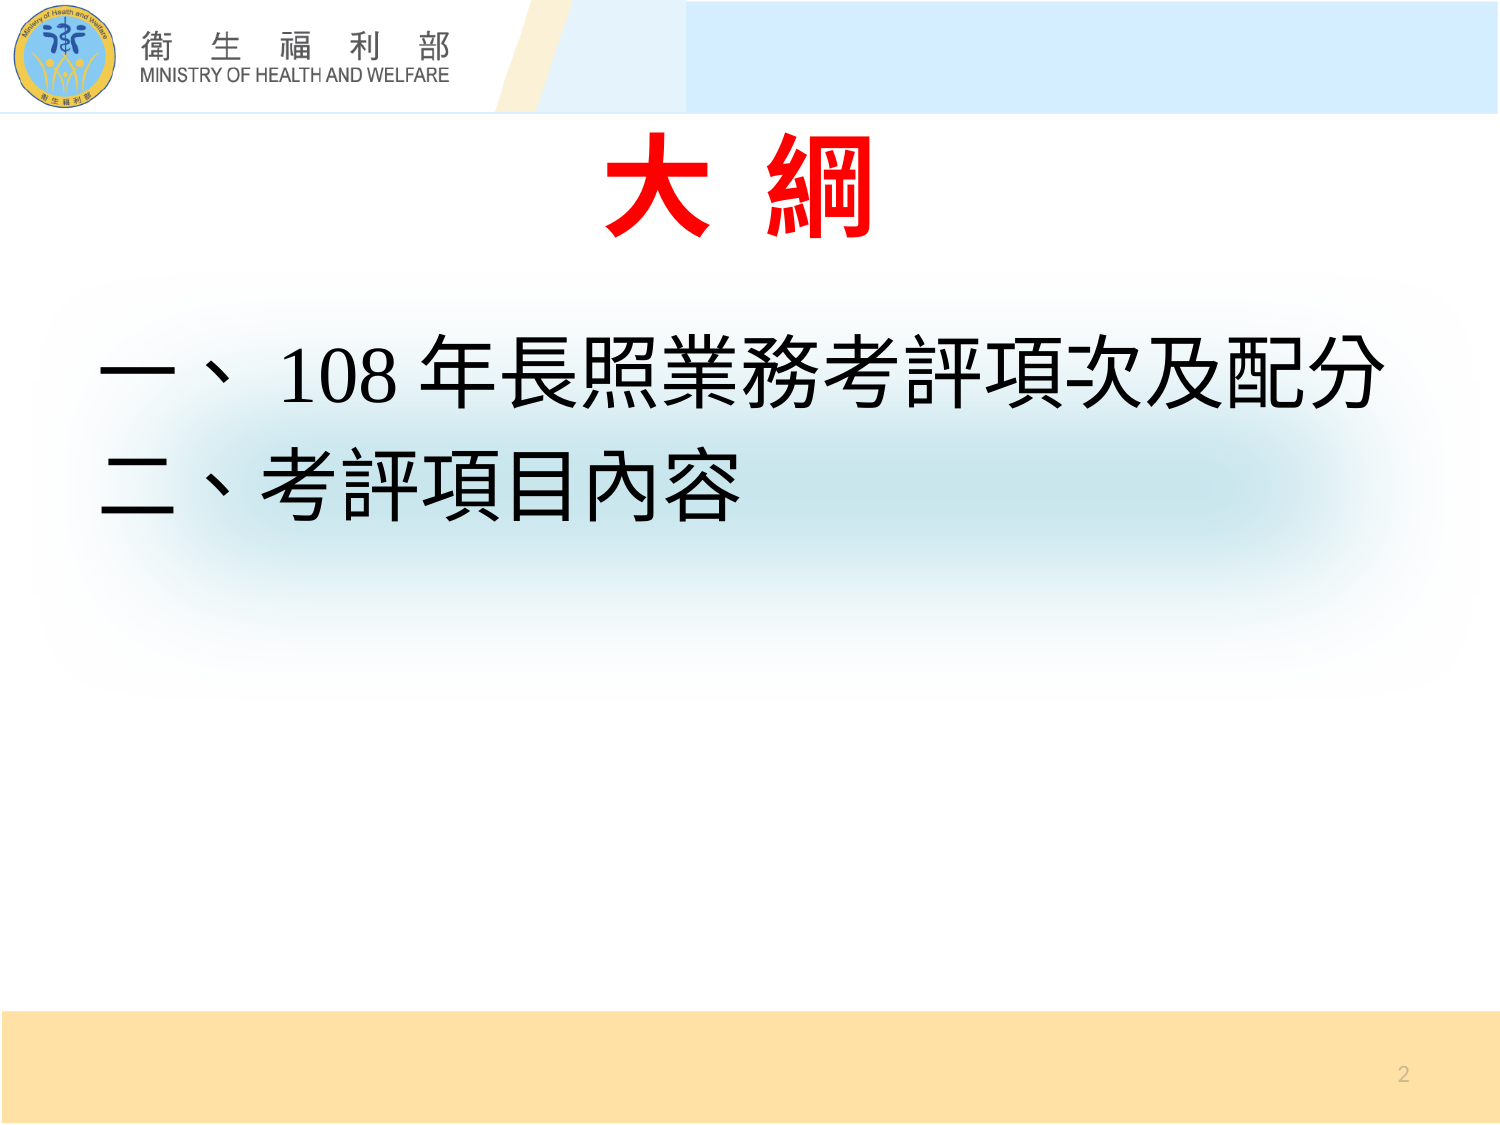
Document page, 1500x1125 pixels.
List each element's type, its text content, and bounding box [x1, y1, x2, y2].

picture [0, 0, 686, 112]
slide_number 2 [1074, 1042, 1425, 1103]
list 一、108年長照業務考評項次及配分 二、考評項目內容 [64, 314, 1415, 632]
title 大 綱 [289, 95, 1189, 271]
